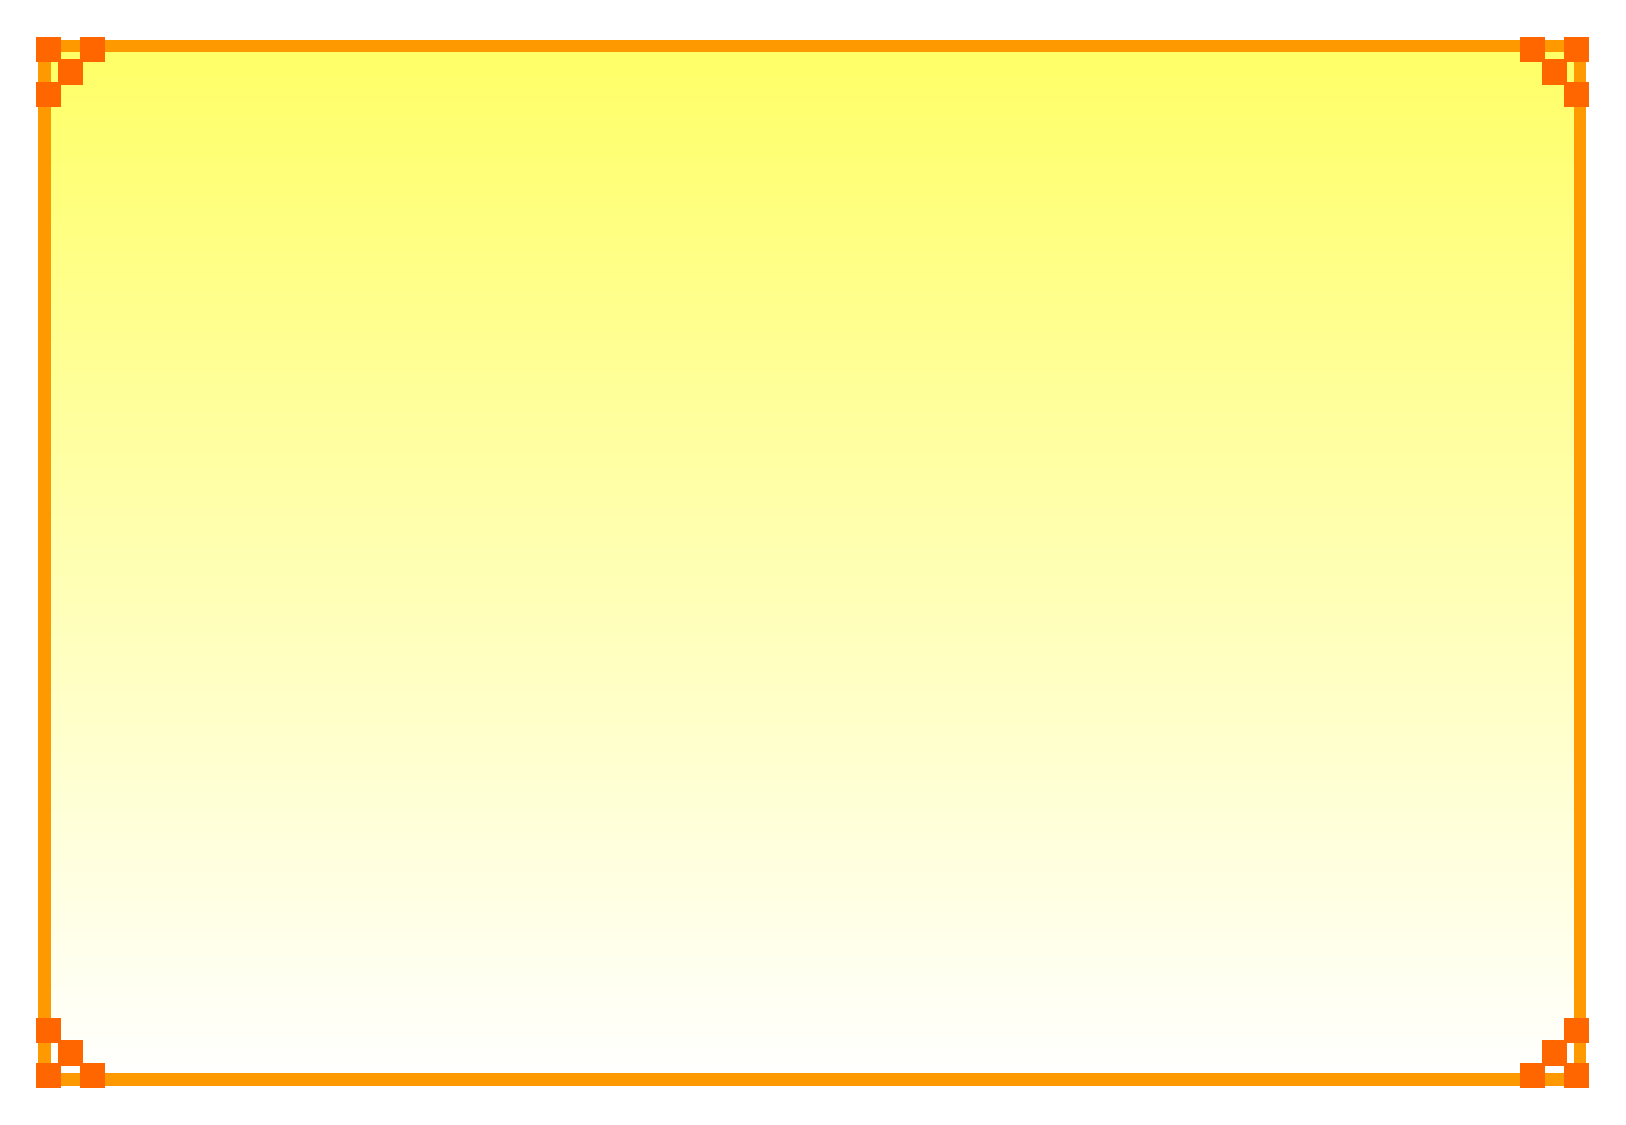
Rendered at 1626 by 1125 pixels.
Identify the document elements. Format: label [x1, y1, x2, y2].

text_box [36, 37, 1588, 1087]
